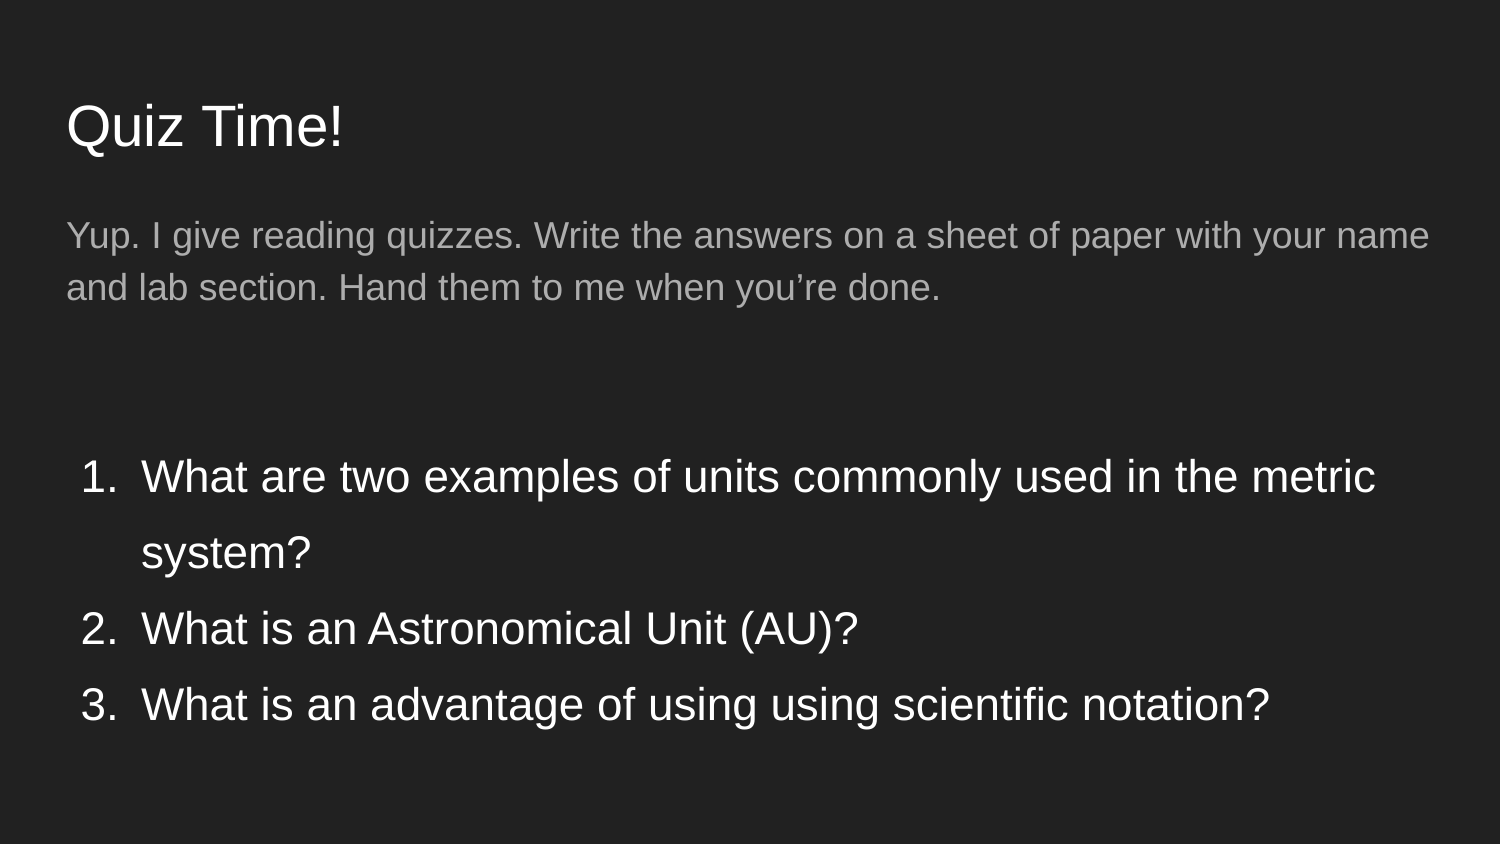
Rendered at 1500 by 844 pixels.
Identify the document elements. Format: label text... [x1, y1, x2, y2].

list Yup. I give reading quizzes. Write the answers on a sheet of paper with your name and lab section. Hand them to me when you’re done. What are two examples of units commonly used in the metric system? What is an Astronomical Unit (AU)? What is an advantage of using using scientific notation? [51, 189, 1449, 750]
title Quiz Time! [51, 72, 1449, 167]
